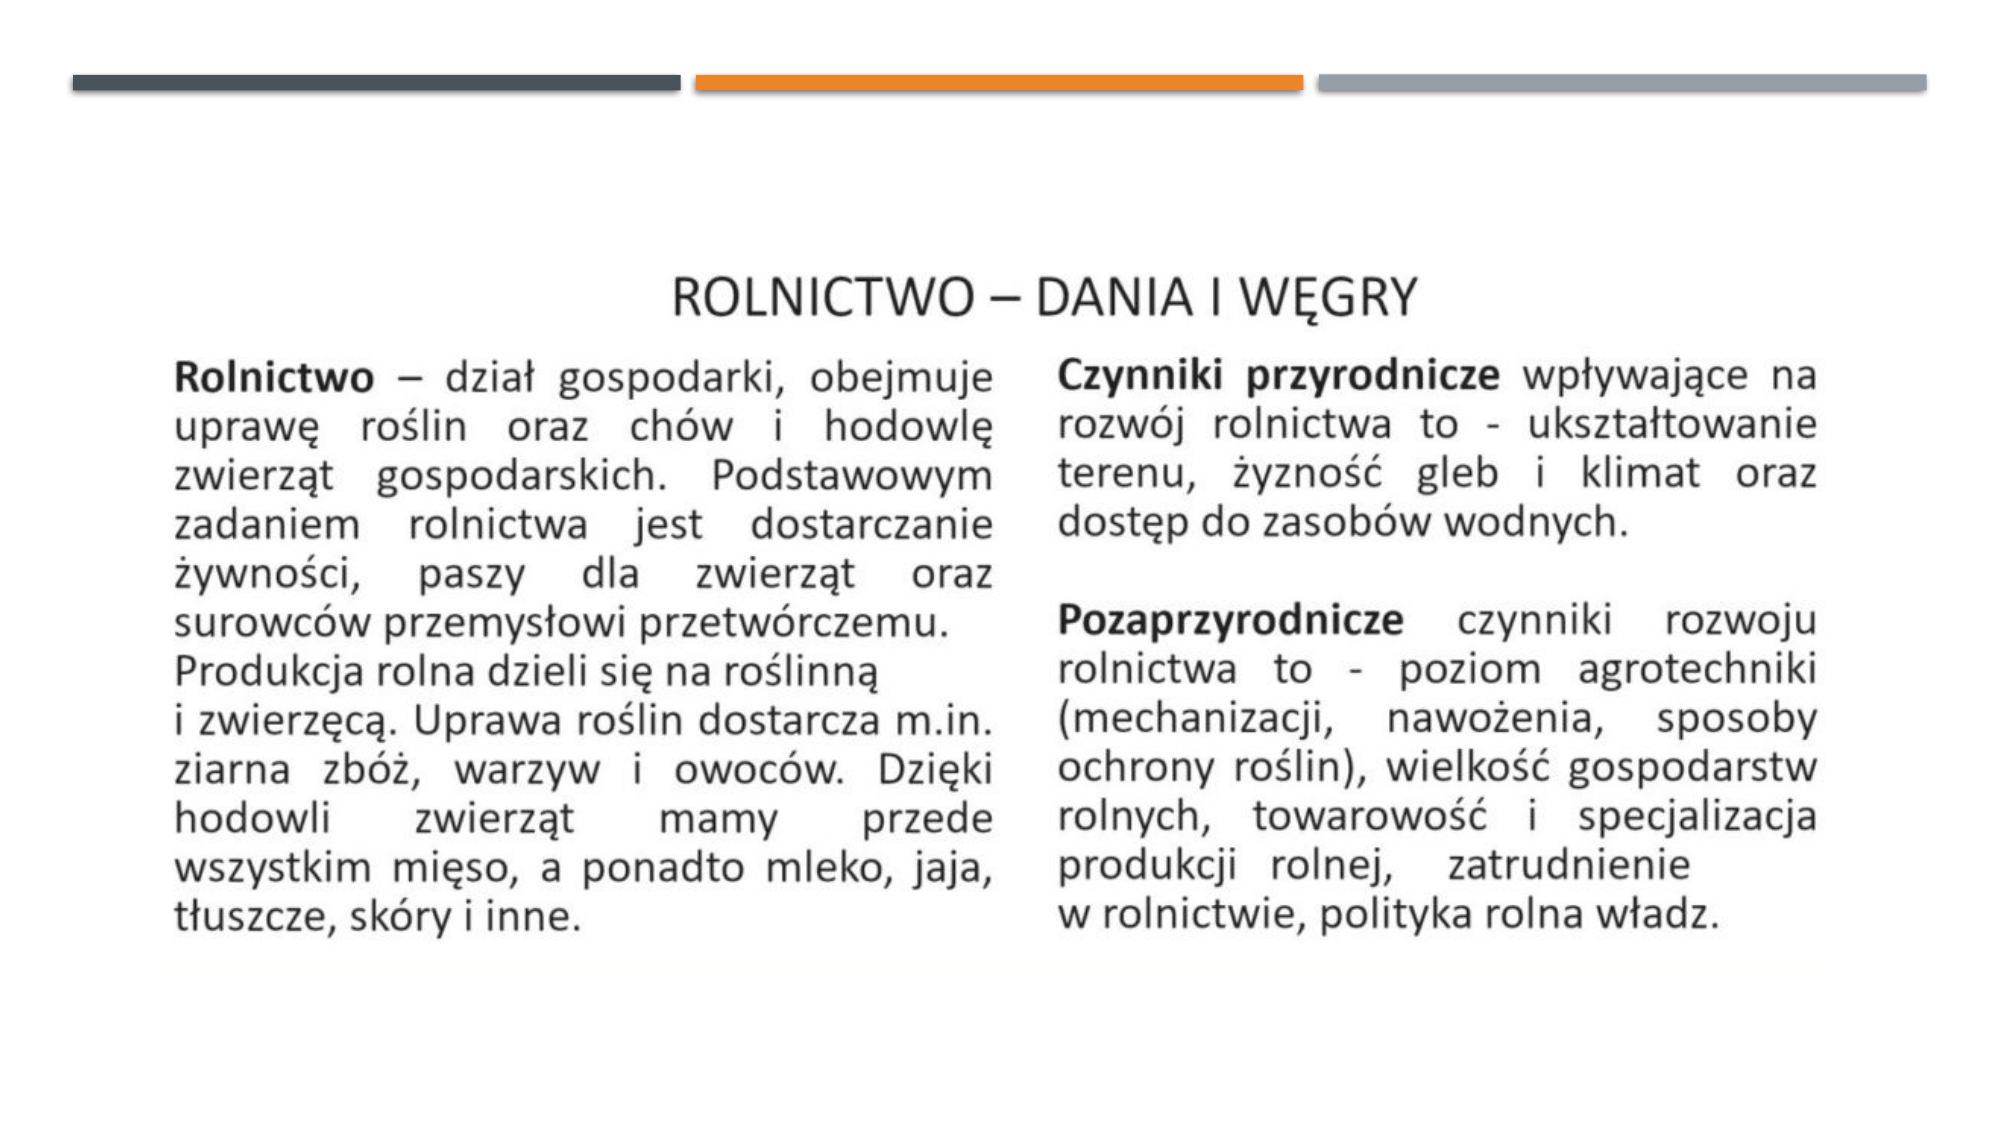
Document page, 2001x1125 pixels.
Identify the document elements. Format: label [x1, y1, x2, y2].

picture [101, 223, 1899, 965]
